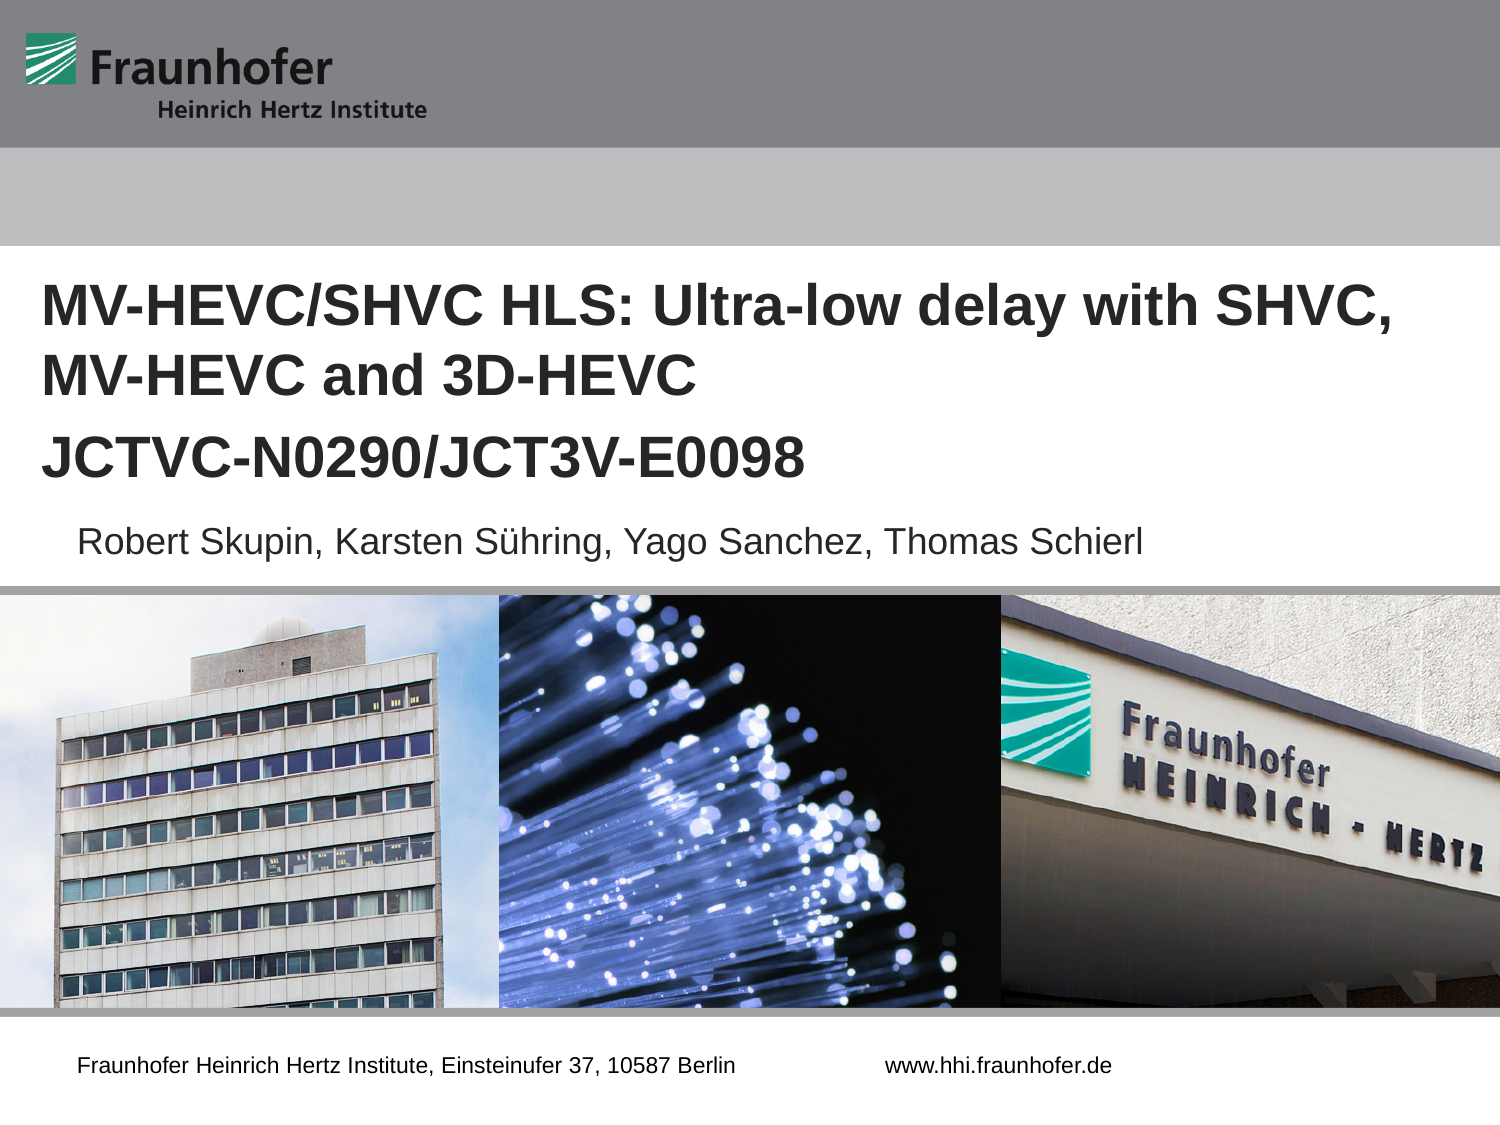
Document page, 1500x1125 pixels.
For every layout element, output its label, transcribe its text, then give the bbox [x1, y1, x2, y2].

picture [26, 33, 427, 118]
picture [0, 595, 1500, 1007]
list Robert Skupin, Karsten Sühring, Yago Sanchez, Thomas Schierl [76, 516, 1471, 563]
list MV-HEVC/SHVC HLS: Ultra-low delay with SHVC, MV-HEVC and 3D-HEVC JCTVC-N0290/JCT3V-E0098 [41, 266, 1500, 492]
